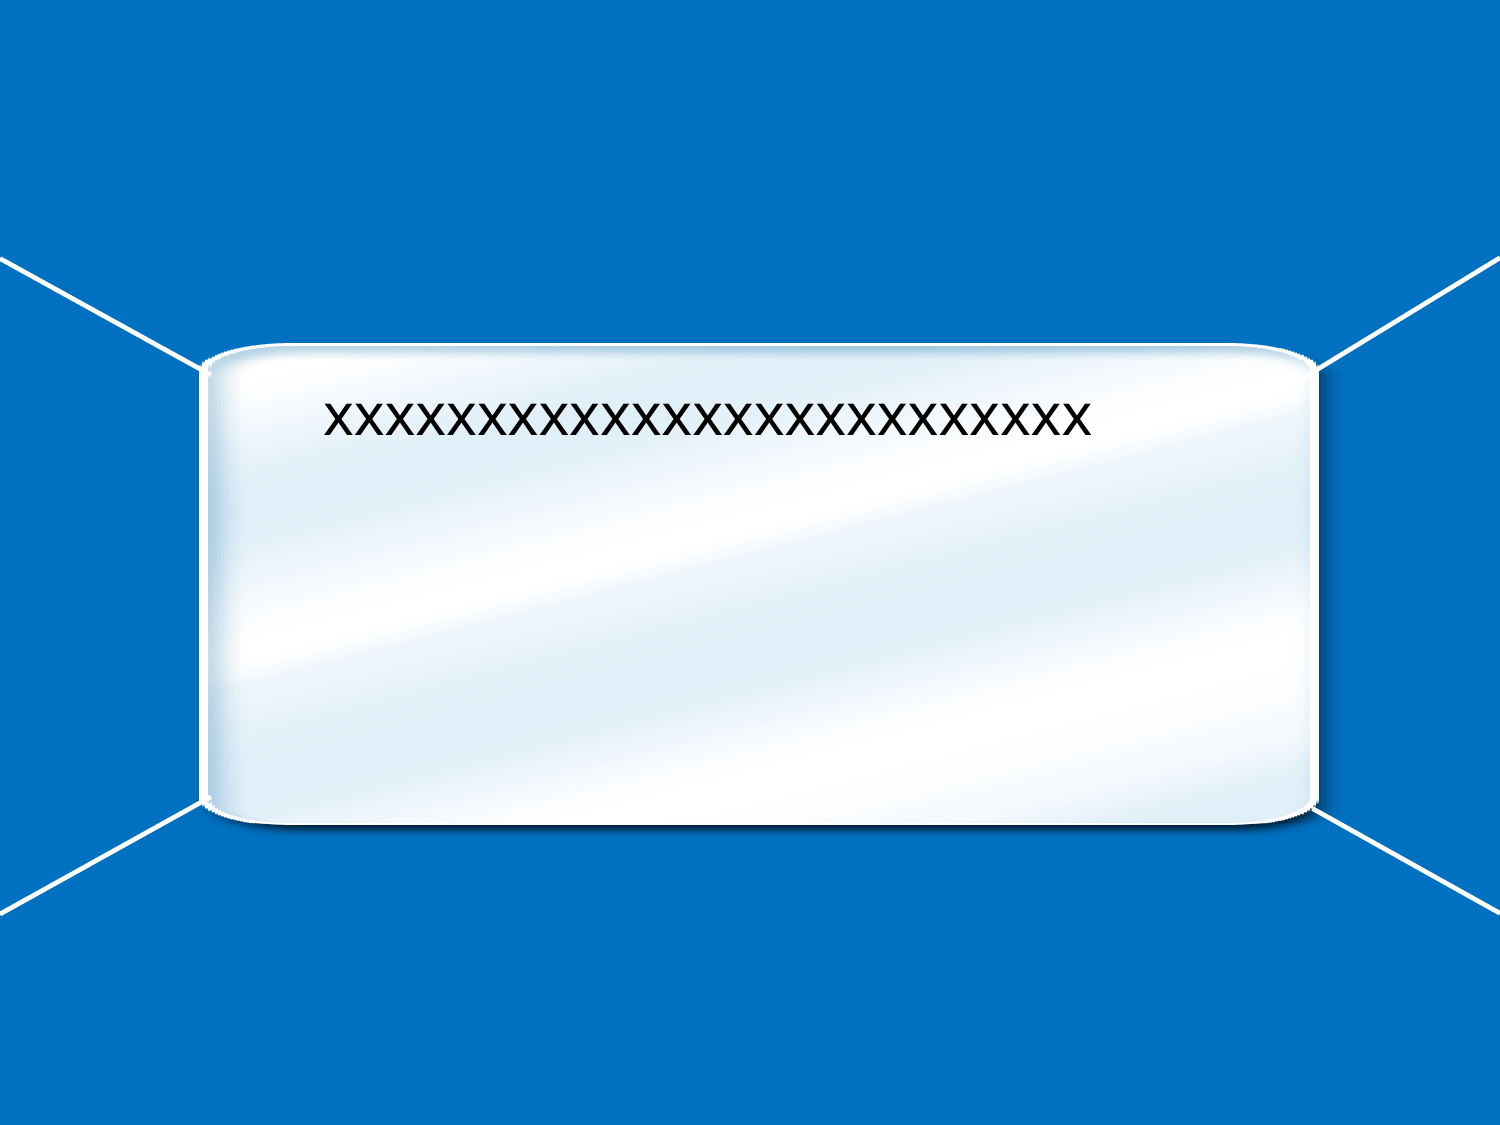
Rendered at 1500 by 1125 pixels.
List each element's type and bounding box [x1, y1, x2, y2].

text_box [0, 258, 212, 376]
text_box [0, 796, 212, 915]
text_box [1288, 257, 1500, 387]
text_box [187, 339, 1348, 844]
text_box [1312, 808, 1500, 914]
